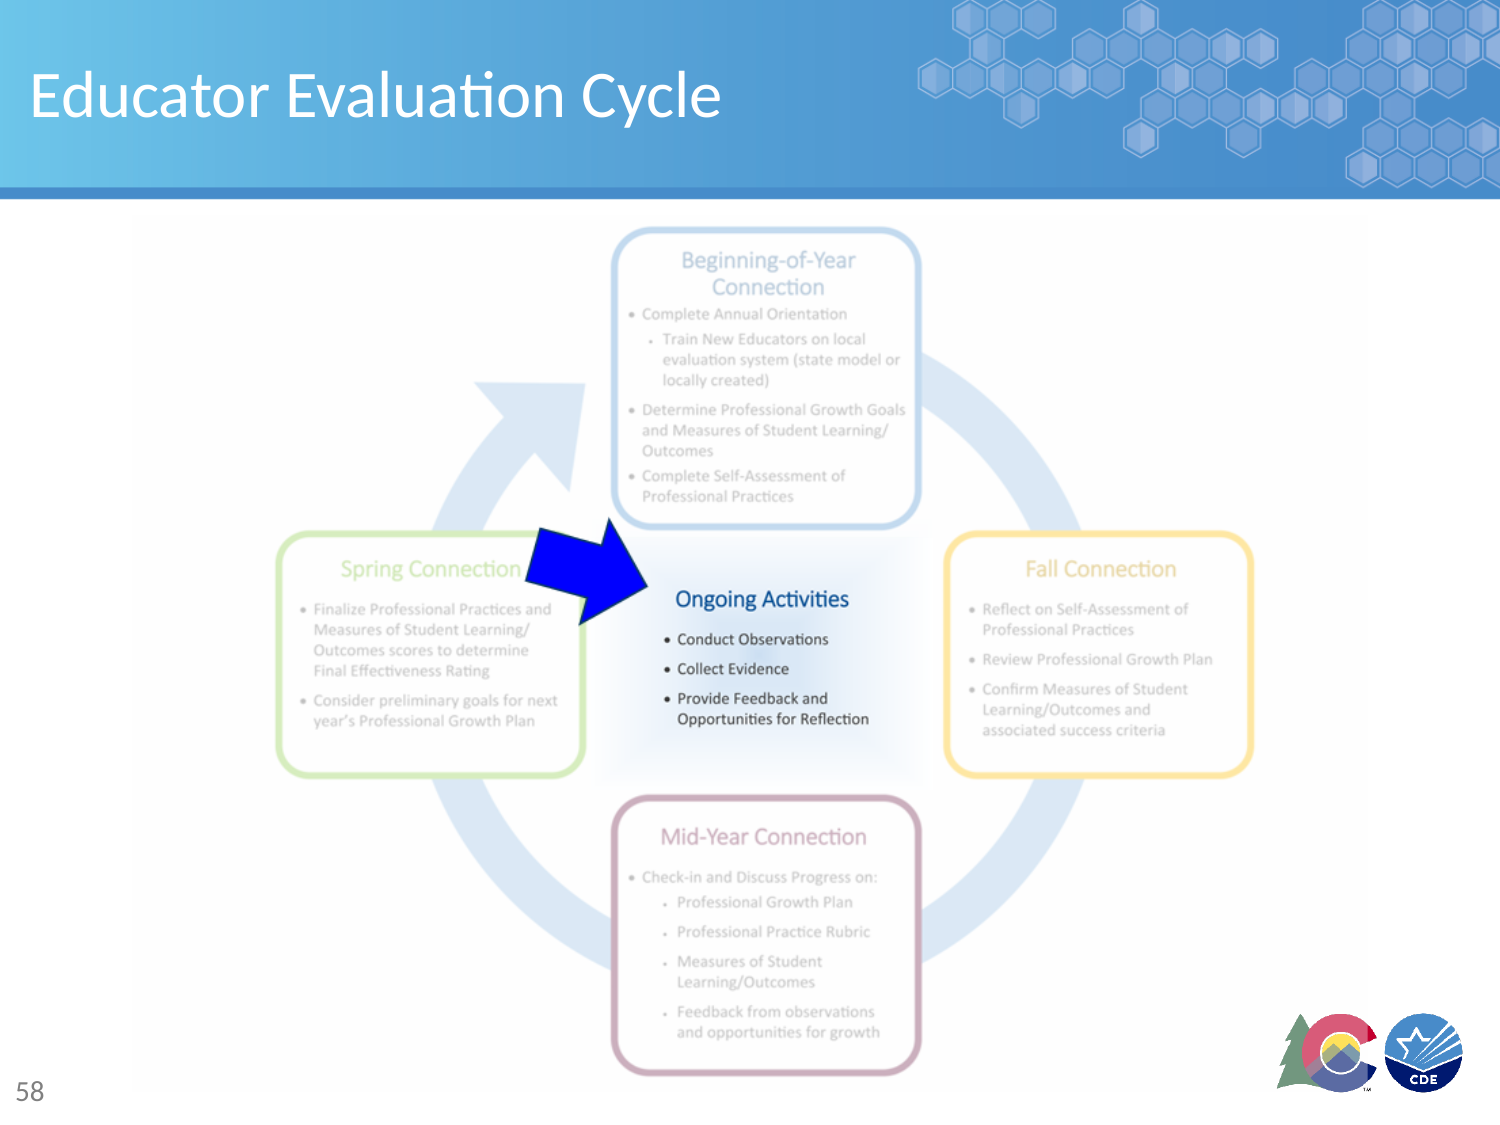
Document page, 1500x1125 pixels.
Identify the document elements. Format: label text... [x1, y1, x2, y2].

picture [132, 215, 1463, 1093]
text_box Educator Evaluation Cycle [15, 42, 1067, 138]
slide_number 58 [0, 1059, 338, 1120]
picture [0, 0, 1500, 200]
